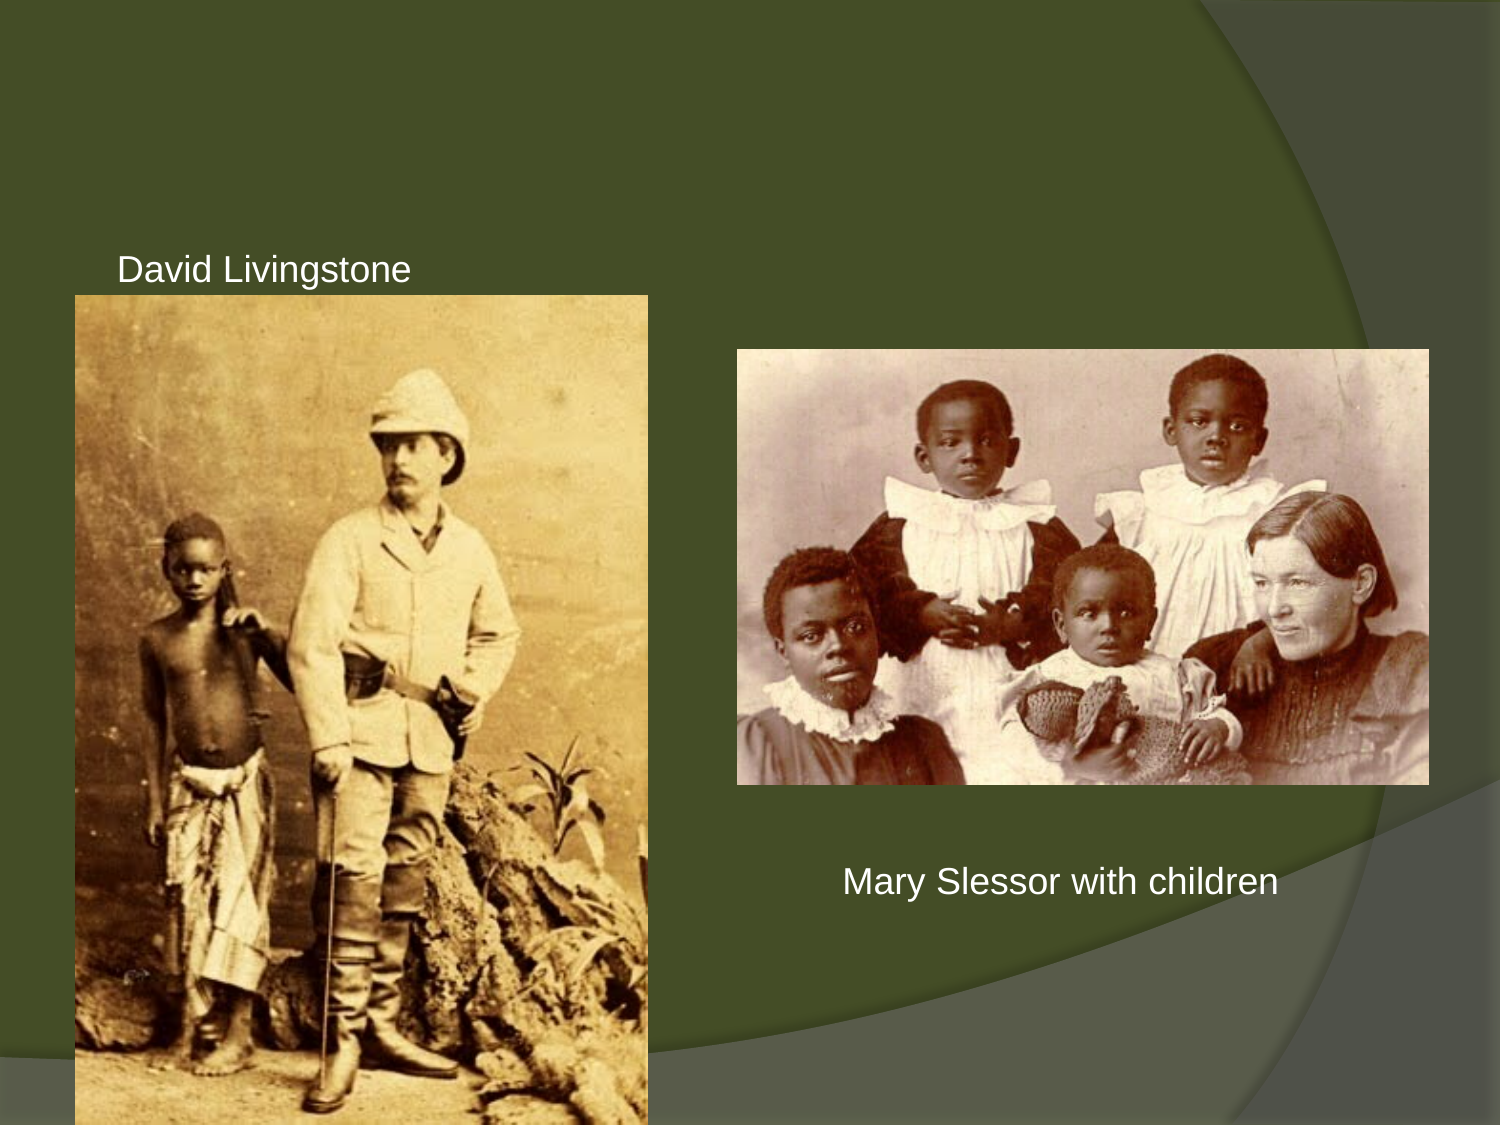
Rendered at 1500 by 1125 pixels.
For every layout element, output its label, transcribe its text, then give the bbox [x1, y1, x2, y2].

picture [737, 349, 1430, 786]
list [74, 295, 648, 1125]
text_box David Livingstone [102, 237, 427, 286]
text_box Mary Slessor with children [827, 849, 1295, 910]
